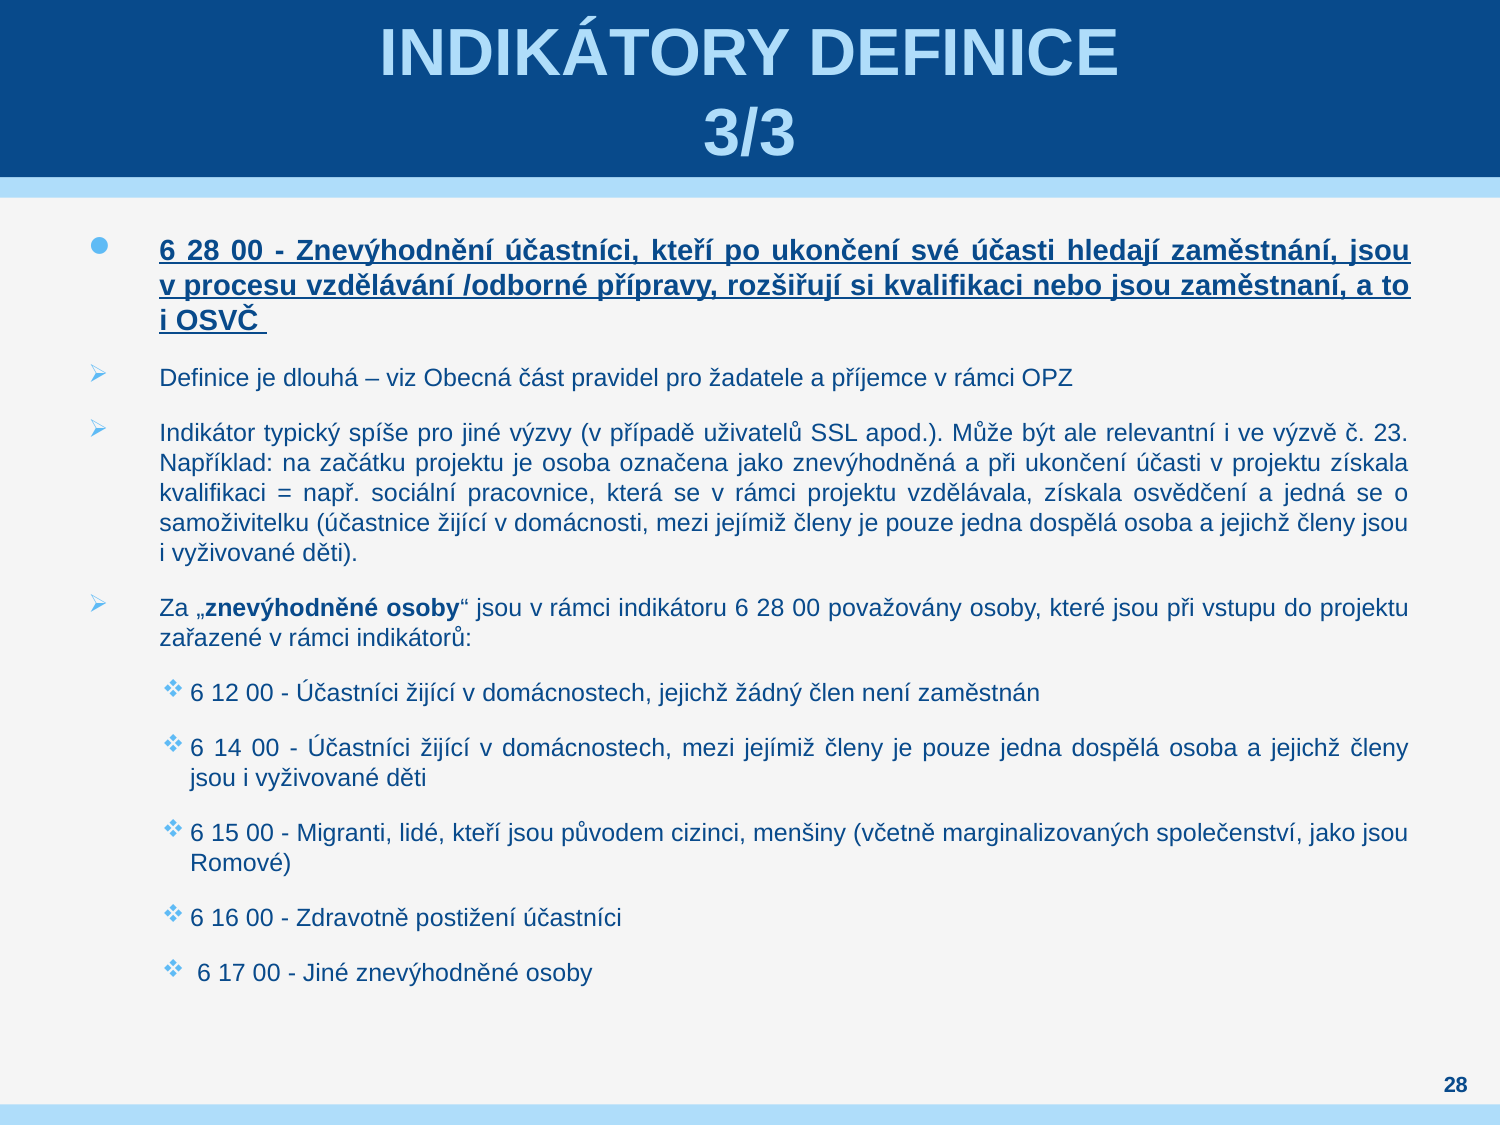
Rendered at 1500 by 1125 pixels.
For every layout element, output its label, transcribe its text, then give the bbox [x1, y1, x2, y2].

slide_number 28 [1417, 1068, 1495, 1099]
list 6 28 00 - Znevýhodnění účastníci, kteří po ukončení své účasti hledají zaměstnání, jsou v procesu vzdělávání /odborné přípravy, rozšiřují si kvalifikaci nebo jsou zaměstnaní, a to i OSVČ Definice je dlouhá – viz Obecná část pravidel pro žadatele a příjemce v rámci OPZ Indikátor typický spíše pro jiné výzvy (v případě uživatelů SSL apod.). Může být ale relevantní i ve výzvě č. 23. Například: na začátku projektu je osoba označena jako znevýhodněná a při ukončení účasti v projektu získala kvalifikaci = např. sociální pracovnice, která se v rámci projektu vzdělávala, získala osvědčení a jedná se o samoživitelku (účastnice žijící v domácnosti, mezi jejímiž členy je pouze jedna dospělá osoba a jejichž členy jsou i vyživované děti). Za „znevýhodněné osoby“ jsou v rámci indikátoru 6 28 00 považovány osoby, které jsou při vstupu do projektu zařazené v rámci indikátorů: 6 12 00 - Účastníci žijící v domácnostech, jejichž žádný člen není zaměstnán 6 14 00 - Účastníci žijící v domácnostech, mezi jejímiž členy je pouze jedna dospělá osoba a jejichž členy jsou i vyživované děti 6 15 00 - Migranti, lidé, kteří jsou původem cizinci, menšiny (včetně marginalizovaných společenství, jako jsou Romové) 6 16 00 - Zdravotně postižení účastníci 6 17 00 - Jiné znevýhodněné osoby [88, 231, 1412, 1004]
title Indikátory definice 3/3 [59, 0, 1441, 178]
